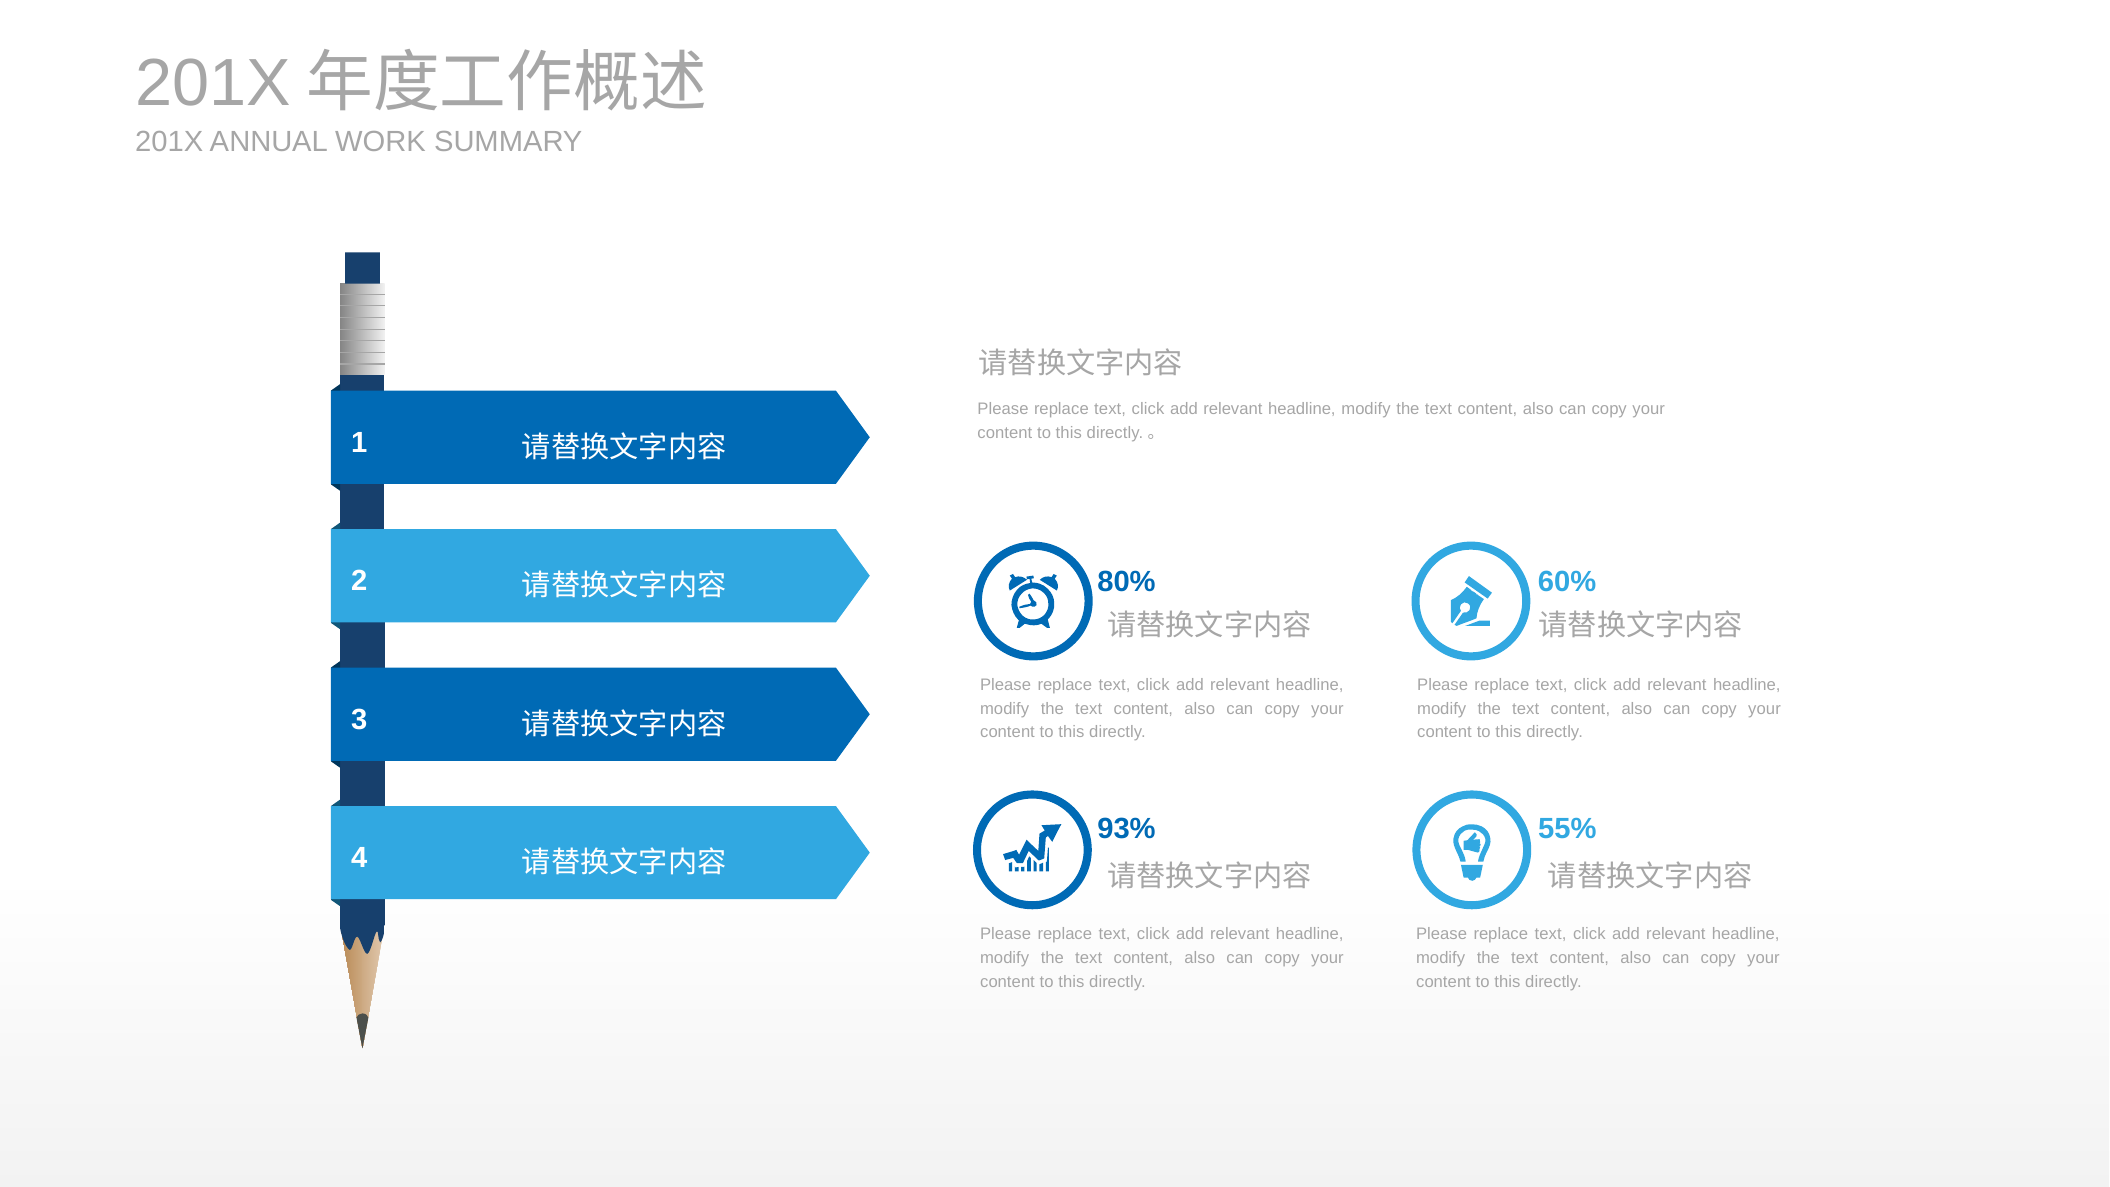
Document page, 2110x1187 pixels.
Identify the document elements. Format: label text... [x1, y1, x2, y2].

text_box Please replace text, click add relevant headline, modify the text content, also can copy your content to this directly. [1401, 912, 1795, 999]
text_box [1045, 847, 1049, 872]
text_box 93% [1082, 795, 1171, 853]
text_box [971, 789, 1092, 911]
text_box 55% [1523, 795, 1612, 853]
text_box 201X ANNUAL WORK SUMMARY [135, 122, 596, 158]
text_box 请替换文字内容 [1092, 842, 1328, 900]
text_box 60% [1523, 547, 1612, 605]
text_box [1411, 789, 1533, 911]
text_box [1453, 824, 1491, 862]
text_box [1027, 856, 1031, 872]
text_box [1039, 573, 1058, 591]
text_box [1410, 540, 1523, 662]
text_box [1003, 824, 1062, 864]
text_box [1008, 862, 1013, 872]
text_box [1008, 573, 1055, 628]
text_box [972, 540, 1092, 662]
text_box [1460, 864, 1483, 881]
text_box [1033, 860, 1037, 872]
text_box Please replace text, click add relevant headline, modify the text content, also can copy your content to this directly. [965, 912, 1359, 999]
text_box [1450, 576, 1492, 626]
text_box 请替换文字内容 [1523, 592, 1759, 649]
text_box 请替换文字内容 [963, 330, 1199, 386]
text_box [1039, 862, 1044, 872]
text_box 201X年度工作概述 [135, 38, 783, 119]
text_box Please replace text, click add relevant headline, modify the text content, also can copy your content to this directly.。 [962, 386, 1681, 449]
text_box Please replace text, click add relevant headline, modify the text content, also can copy your content to this directly. [965, 662, 1359, 749]
text_box Please replace text, click add relevant headline, modify the text content, also can copy your content to this directly. [1402, 662, 1796, 749]
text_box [330, 252, 870, 1049]
text_box 请替换文字内容 [1092, 592, 1328, 649]
text_box 请替换文字内容 [1533, 842, 1768, 900]
text_box 80% [1082, 547, 1171, 605]
